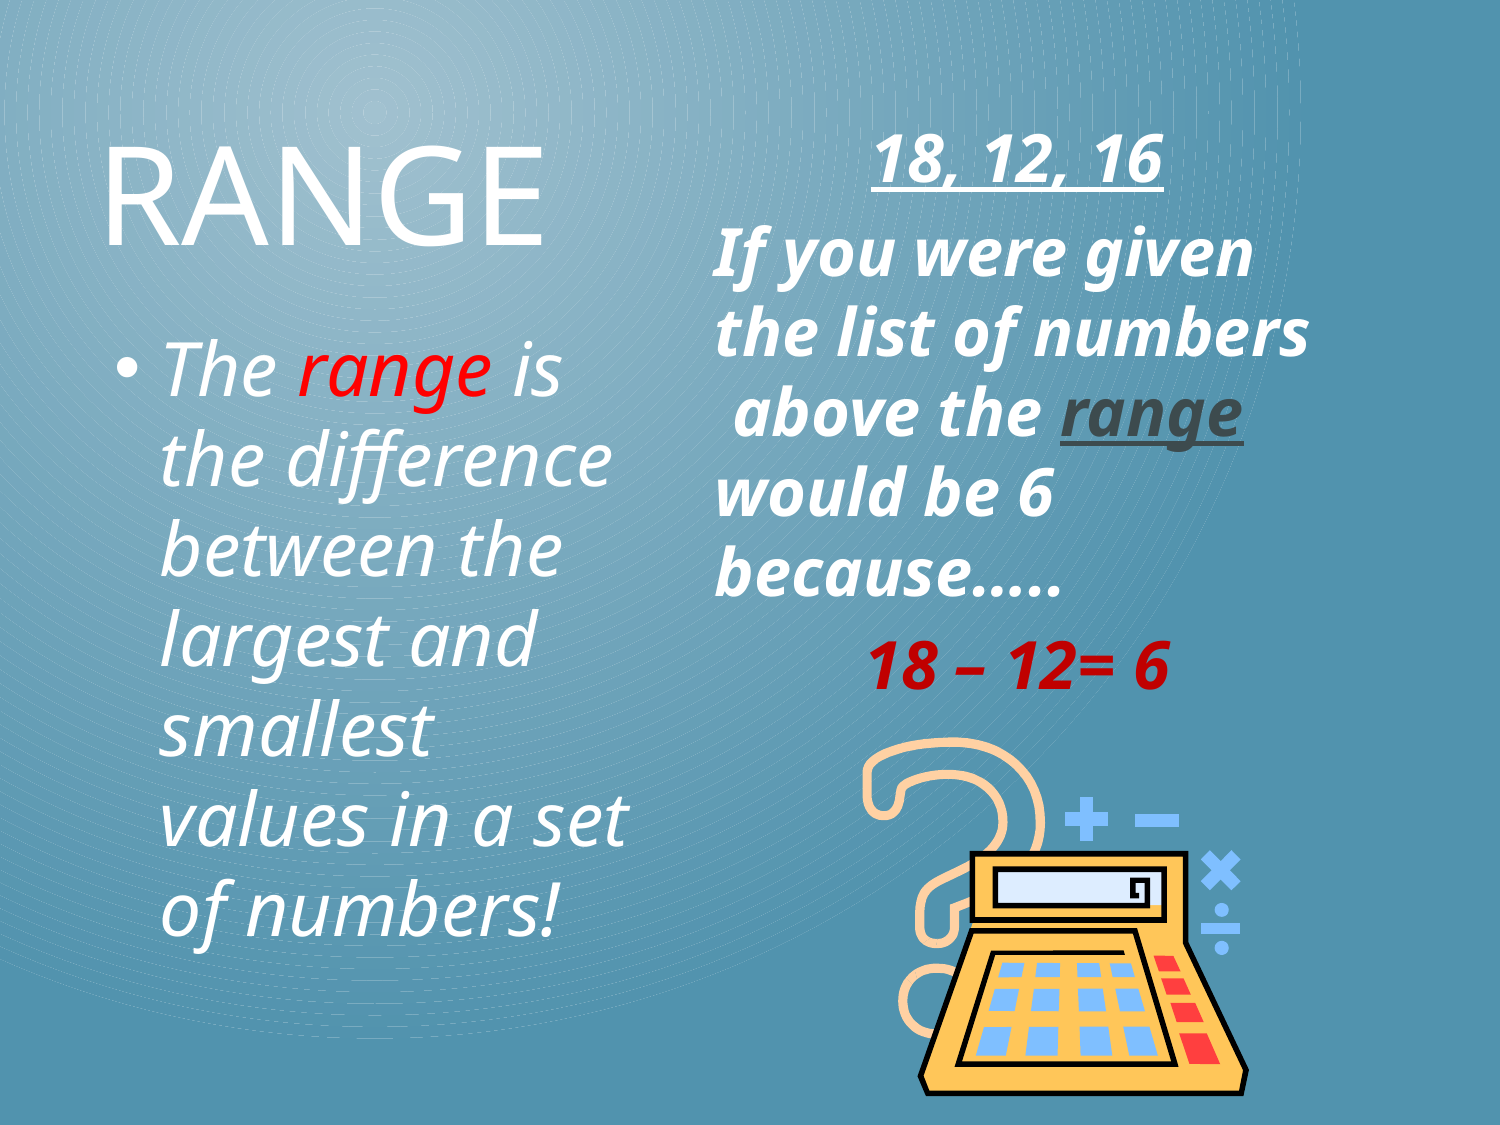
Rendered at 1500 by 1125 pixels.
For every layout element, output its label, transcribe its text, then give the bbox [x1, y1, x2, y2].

list 18, 12, 16 If you were given the list of numbers above the range would be 6 because….. 18 – 12= 6 [699, 50, 1335, 1125]
picture [862, 737, 1250, 1097]
title Range [81, 99, 675, 275]
list The range is the difference between the largest and smallest values in a set of numbers! [99, 314, 679, 1000]
